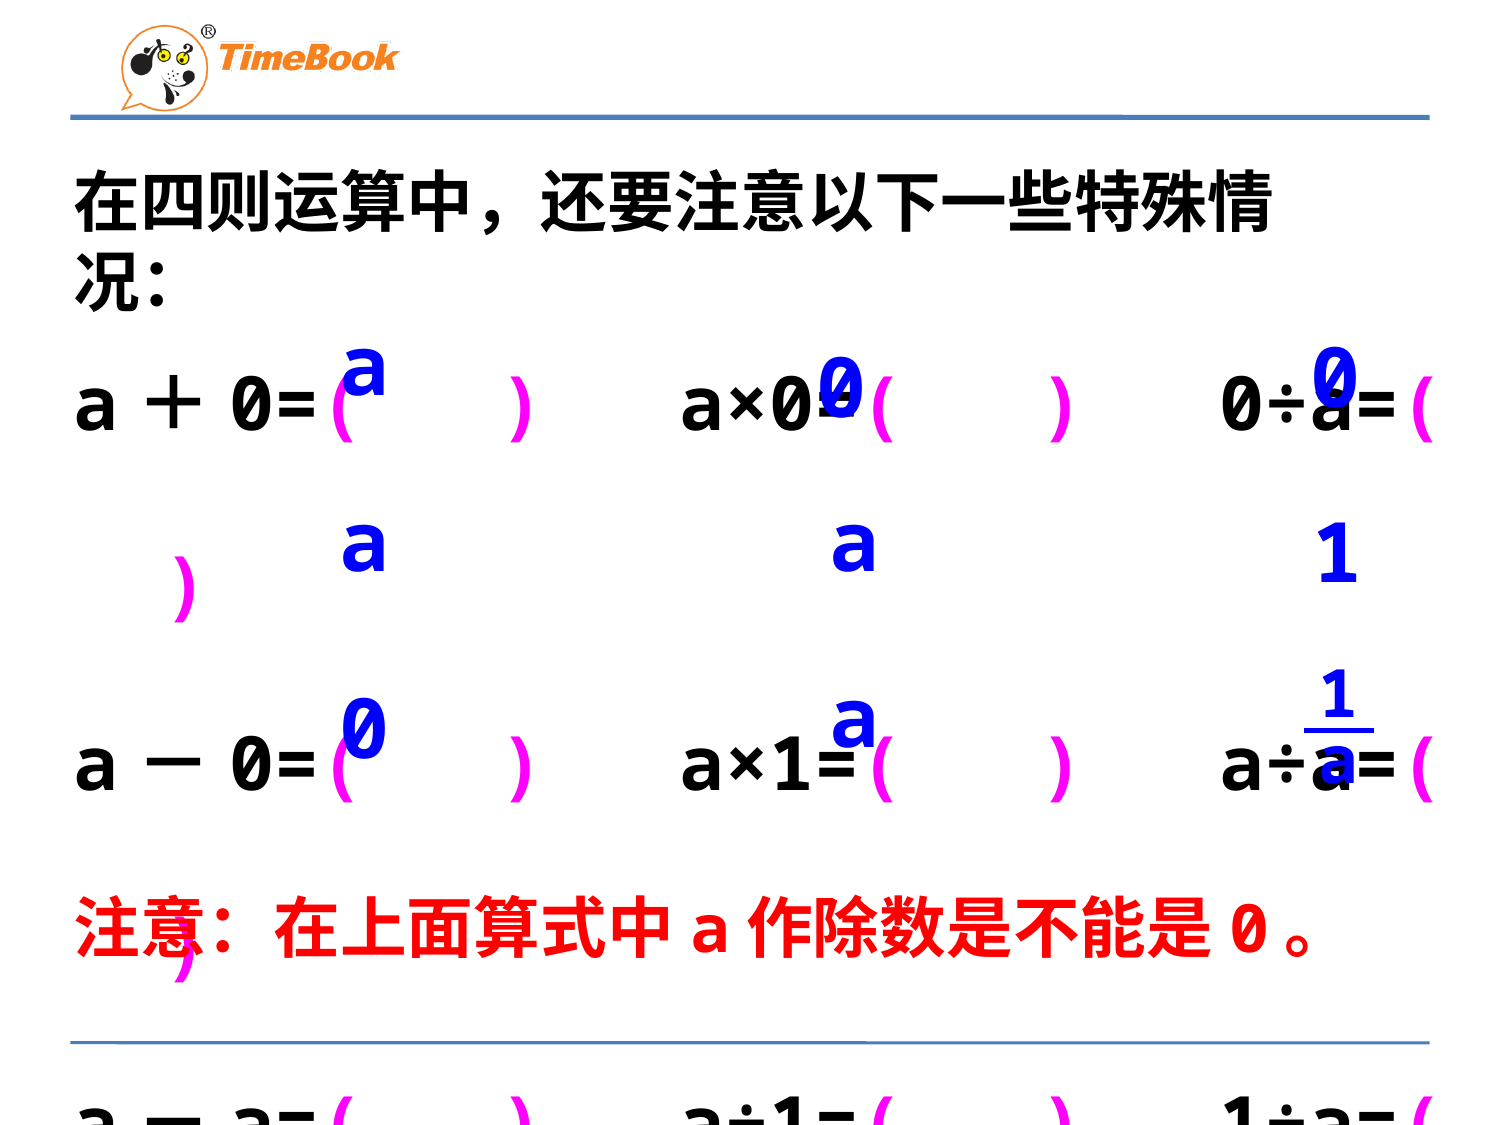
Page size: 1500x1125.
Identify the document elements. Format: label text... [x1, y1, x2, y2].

text_box a [814, 656, 895, 771]
text_box 0 [801, 326, 882, 442]
text_box a＋0=( ) a×0=( ) 0÷a=( ) a－0=( ) a×1=( ) a÷a=( ) a－a=( ) a÷1=( ) 1÷a=( ) [58, 257, 1471, 1125]
text_box 0 [1295, 316, 1375, 432]
picture [118, 22, 408, 113]
text_box a [324, 480, 405, 596]
text_box 1 [1297, 492, 1377, 607]
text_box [1306, 655, 1372, 807]
text_box a [324, 304, 405, 420]
text_box a [814, 480, 895, 596]
text_box 在四则运算中，还要注意以下一些特殊情况： [58, 152, 1418, 327]
text_box 0 [324, 667, 405, 783]
text_box 注意：在上面算式中a作除数是不能是0。 [58, 878, 1418, 974]
